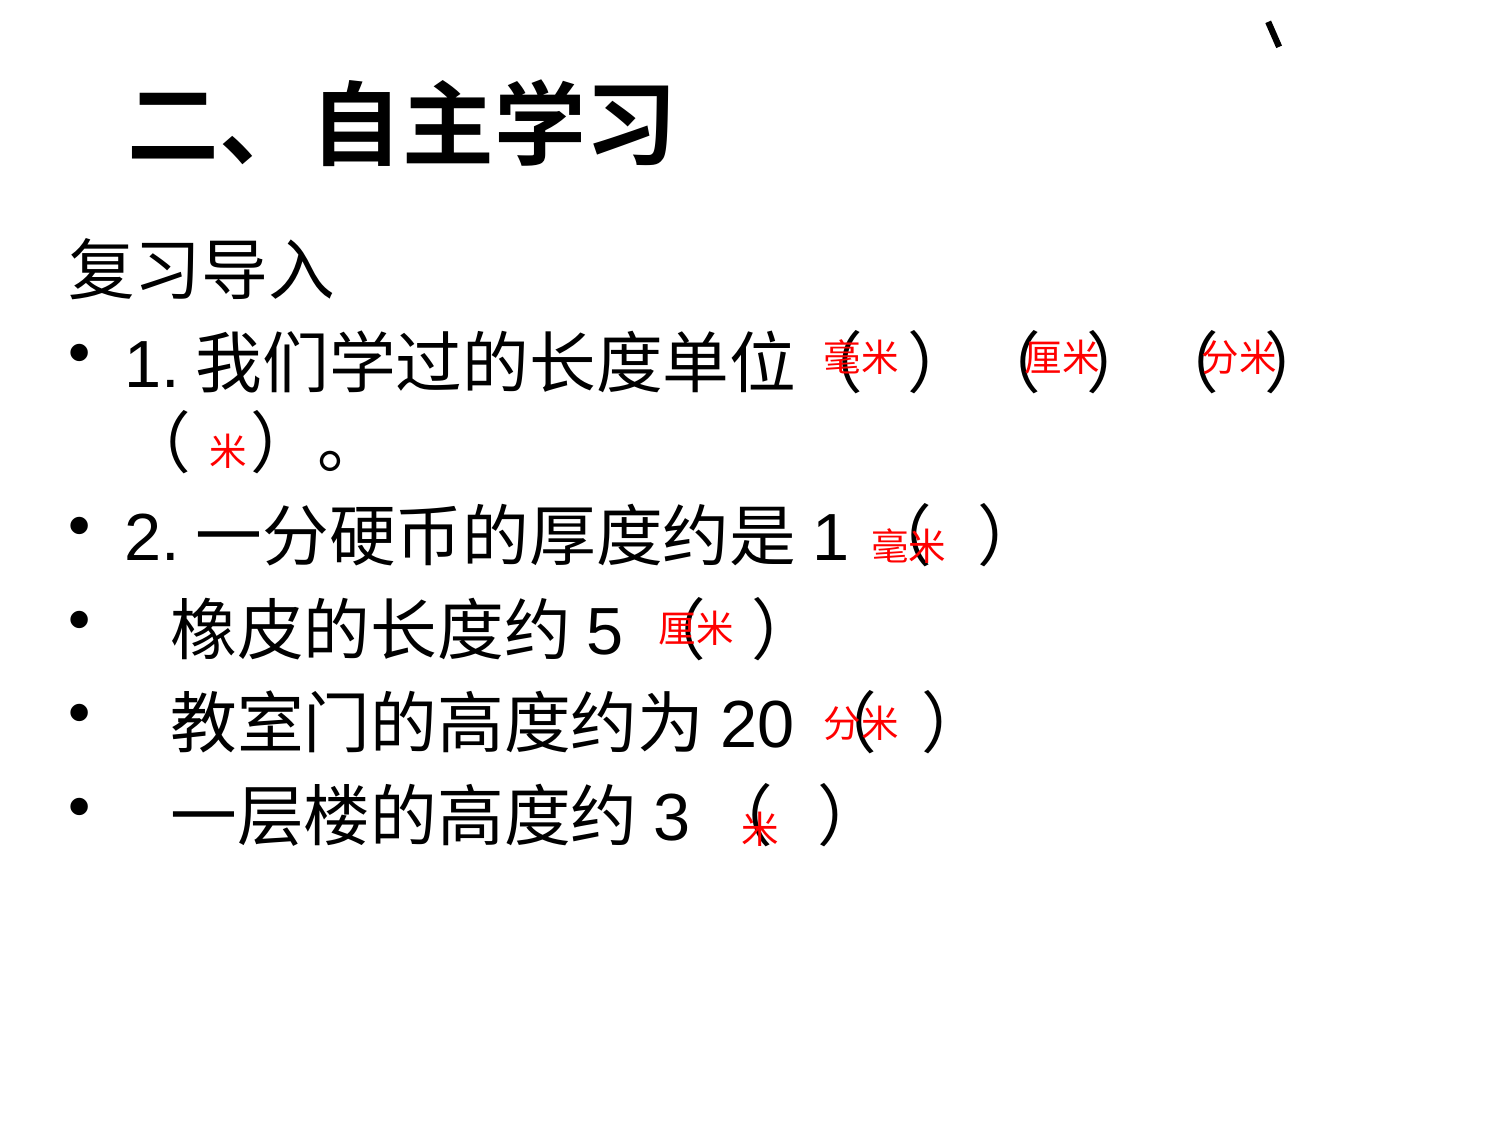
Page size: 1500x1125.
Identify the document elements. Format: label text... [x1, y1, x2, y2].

text_box 米 [726, 798, 798, 859]
text_box 厘米 [1009, 326, 1128, 386]
text_box 米 [194, 420, 254, 481]
text_box 分米 [809, 692, 963, 753]
title 二、自主学习 [112, 24, 1058, 185]
text_box 毫米 [856, 515, 963, 576]
text_box 毫米 [809, 326, 916, 386]
text_box 厘米 [643, 597, 774, 658]
list 复习导入 1.我们学过的长度单位（ ）（ ）（ ）（ ）。 2.一分硬币的厚度约是1（ ） 橡皮的长度约5（ ） 教室门的高度约为20（ ） 一层楼的高度约3（ ） [52, 219, 1377, 1012]
text_box 分米 [1186, 326, 1317, 386]
